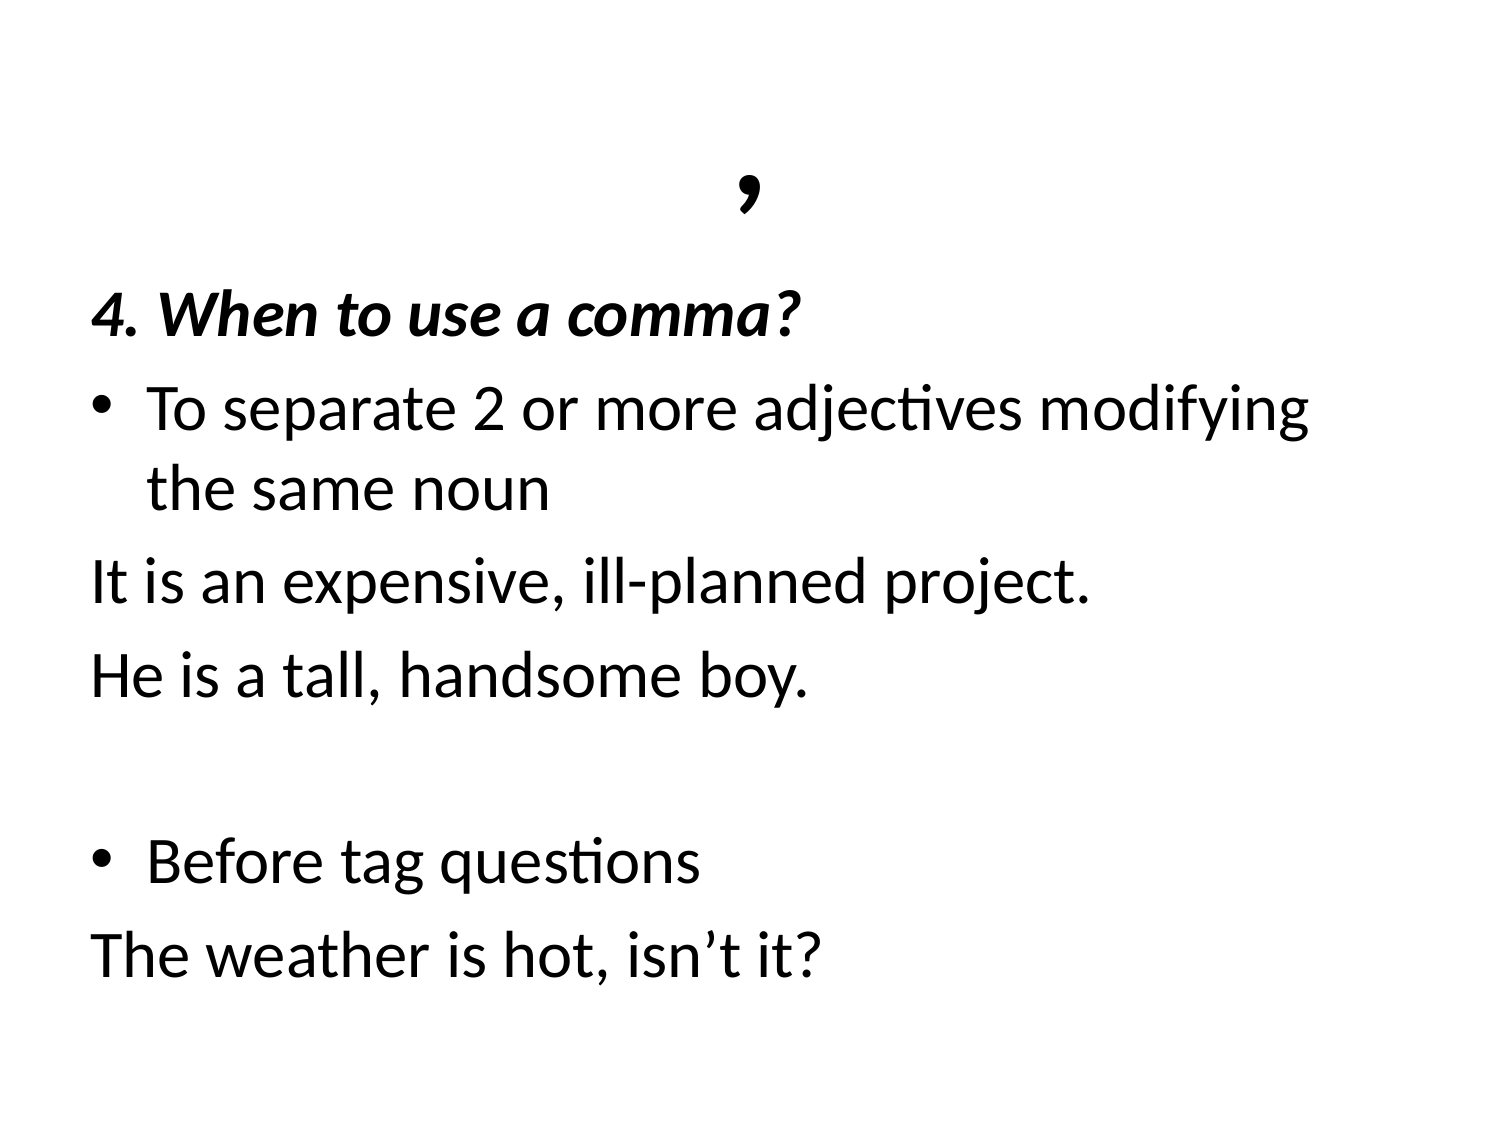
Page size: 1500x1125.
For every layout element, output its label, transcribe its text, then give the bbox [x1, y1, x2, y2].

title , [75, 45, 1425, 233]
list 4. When to use a comma? To separate 2 or more adjectives modifying the same noun It is an expensive, ill-planned project. He is a tall, handsome boy. Before tag questions The weather is hot, isn’t it? [75, 262, 1425, 1005]
